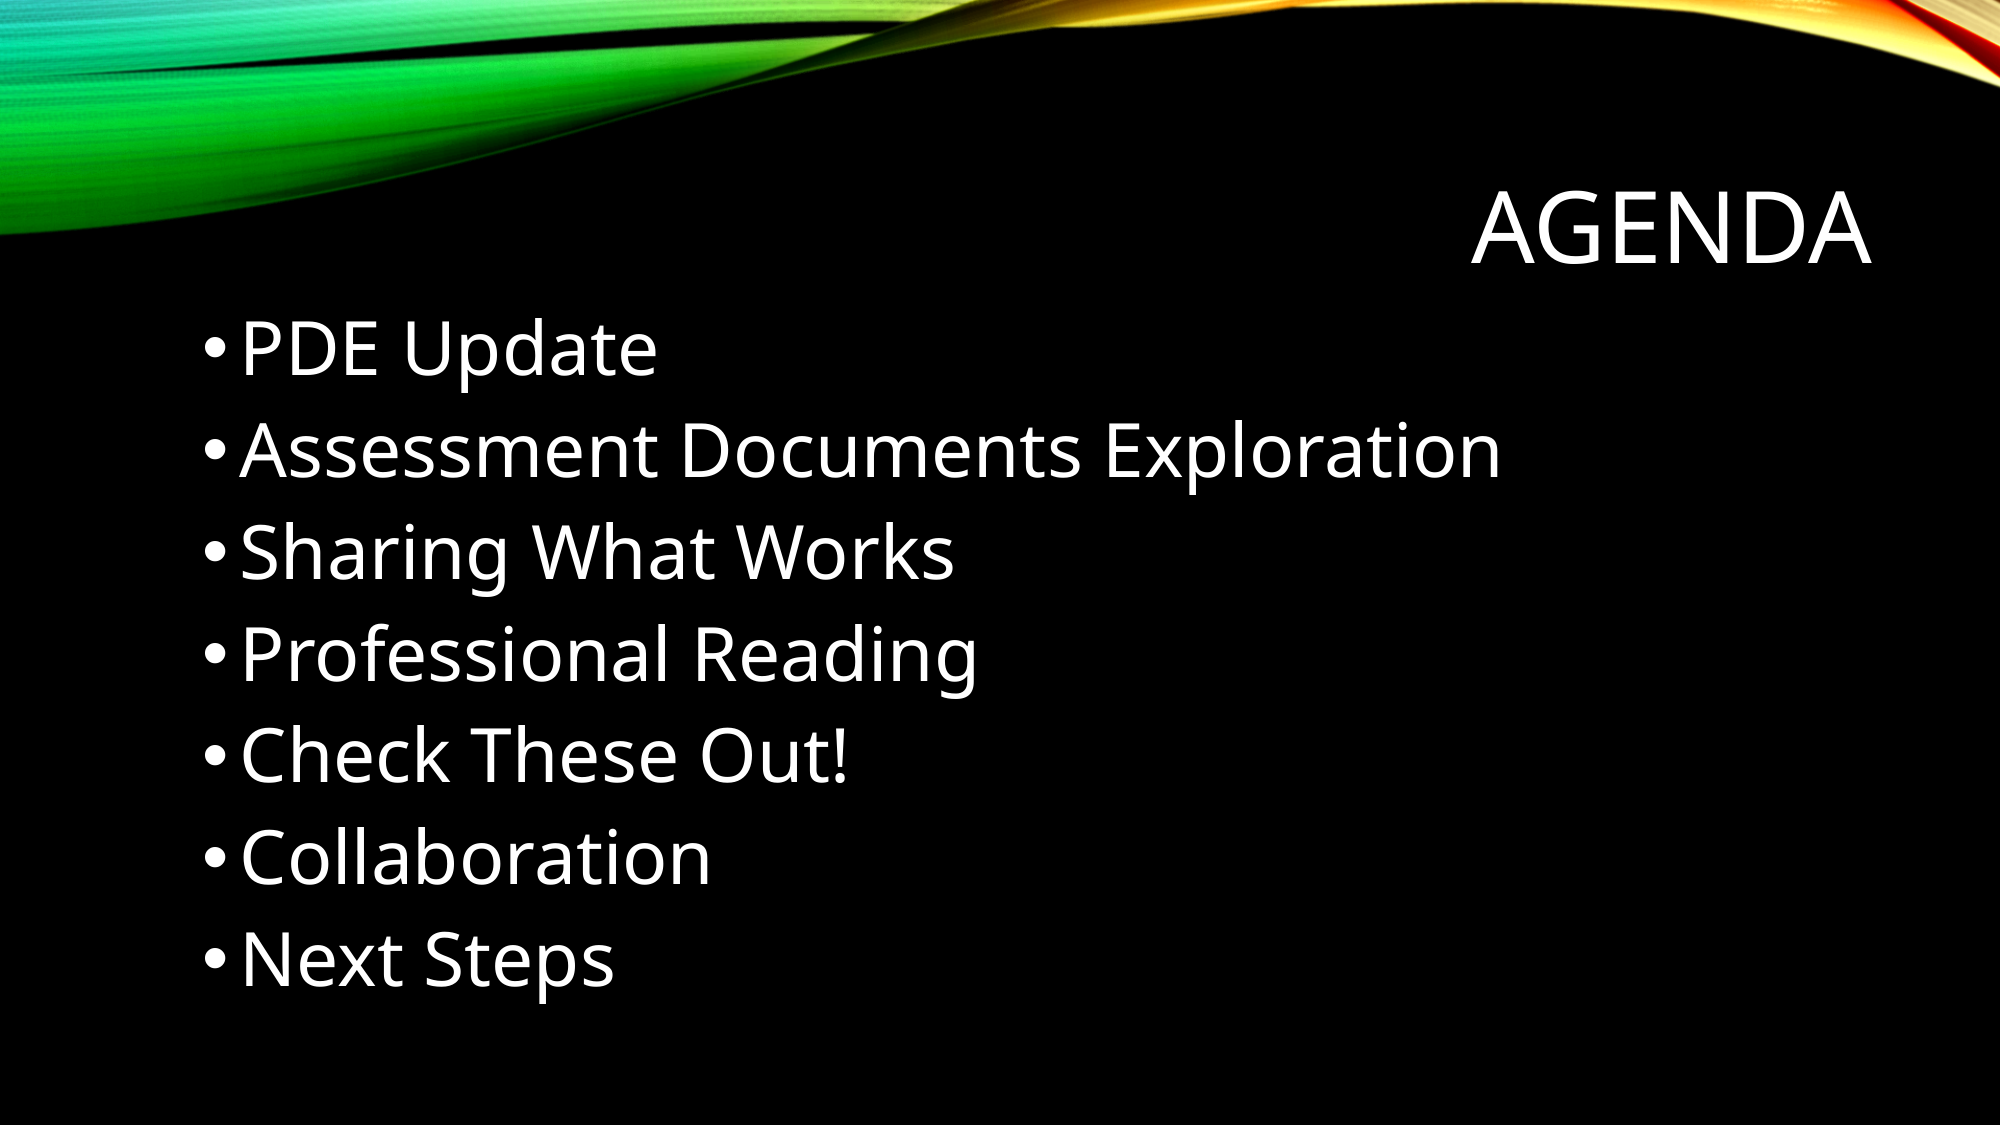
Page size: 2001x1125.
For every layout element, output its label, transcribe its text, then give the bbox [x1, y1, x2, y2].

list PDE Update Assessment Documents Exploration Sharing What Works Professional Reading Check These Out! Collaboration Next Steps [187, 303, 1813, 1078]
title Agenda [474, 125, 1888, 338]
picture [0, 0, 2000, 237]
